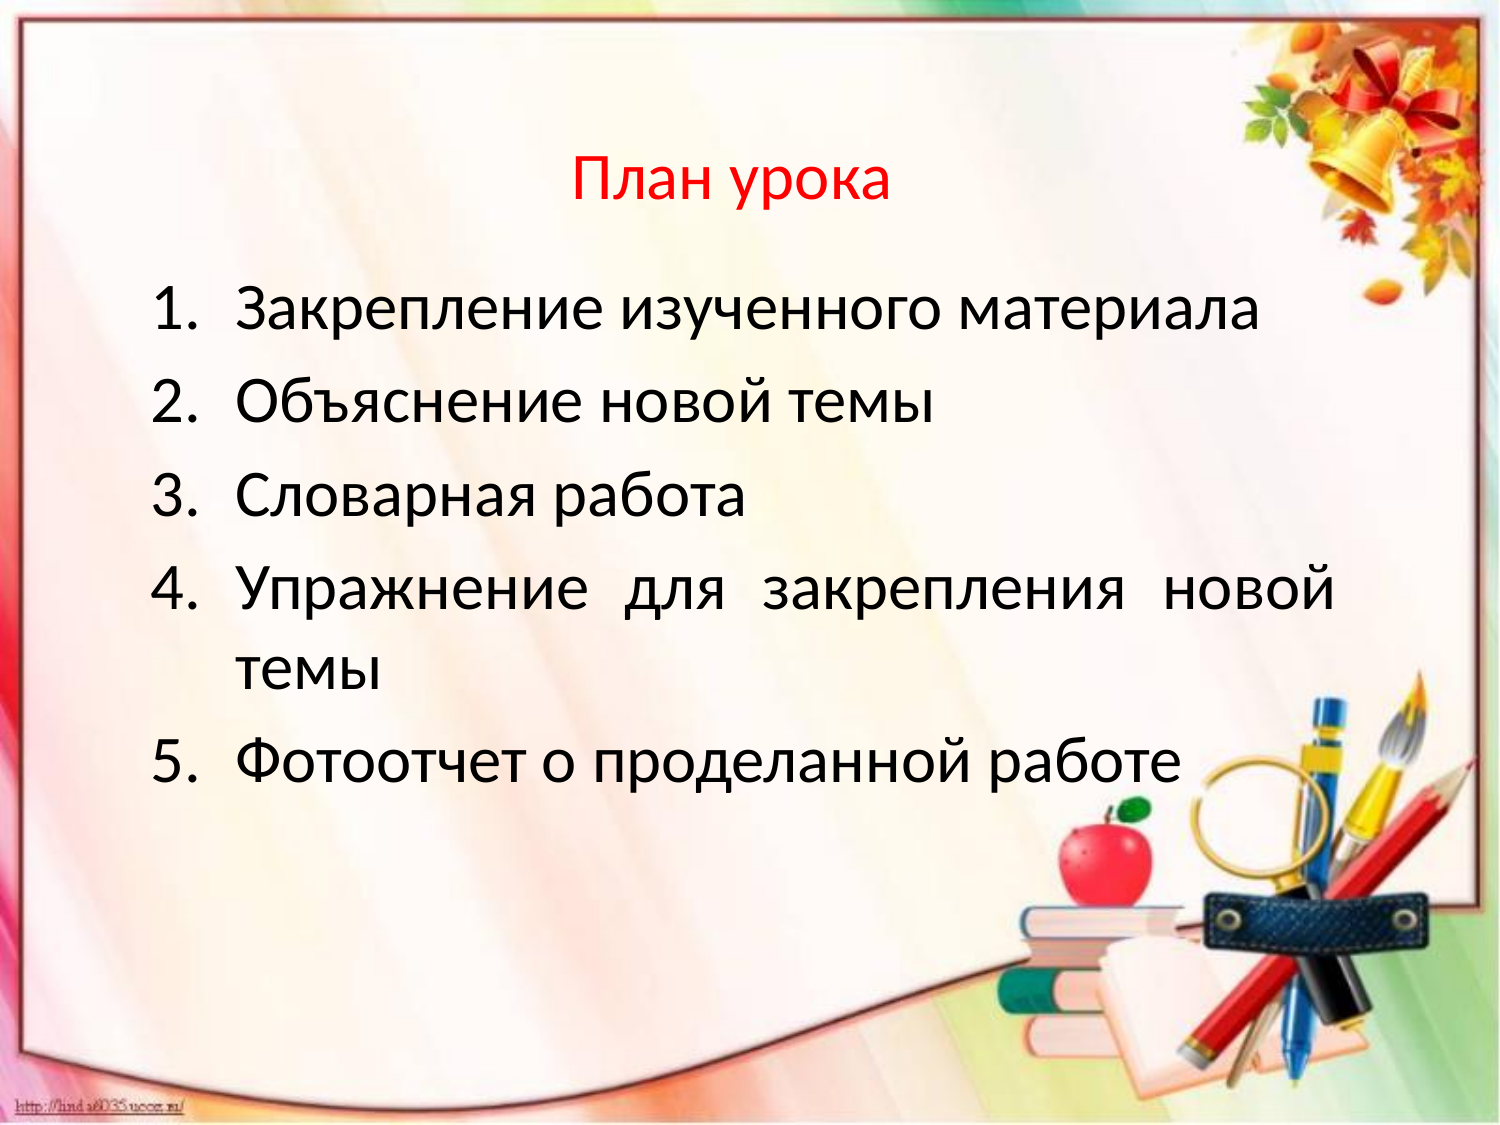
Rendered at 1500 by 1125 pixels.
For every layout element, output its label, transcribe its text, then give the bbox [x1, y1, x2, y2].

subtitle Закрепление изученного материала Объяснение новой темы Словарная работа Упражнение для закрепления новой темы Фотоотчет о проделанной работе [135, 255, 1353, 925]
picture [0, 0, 1500, 1125]
title План урока [76, 137, 1388, 209]
